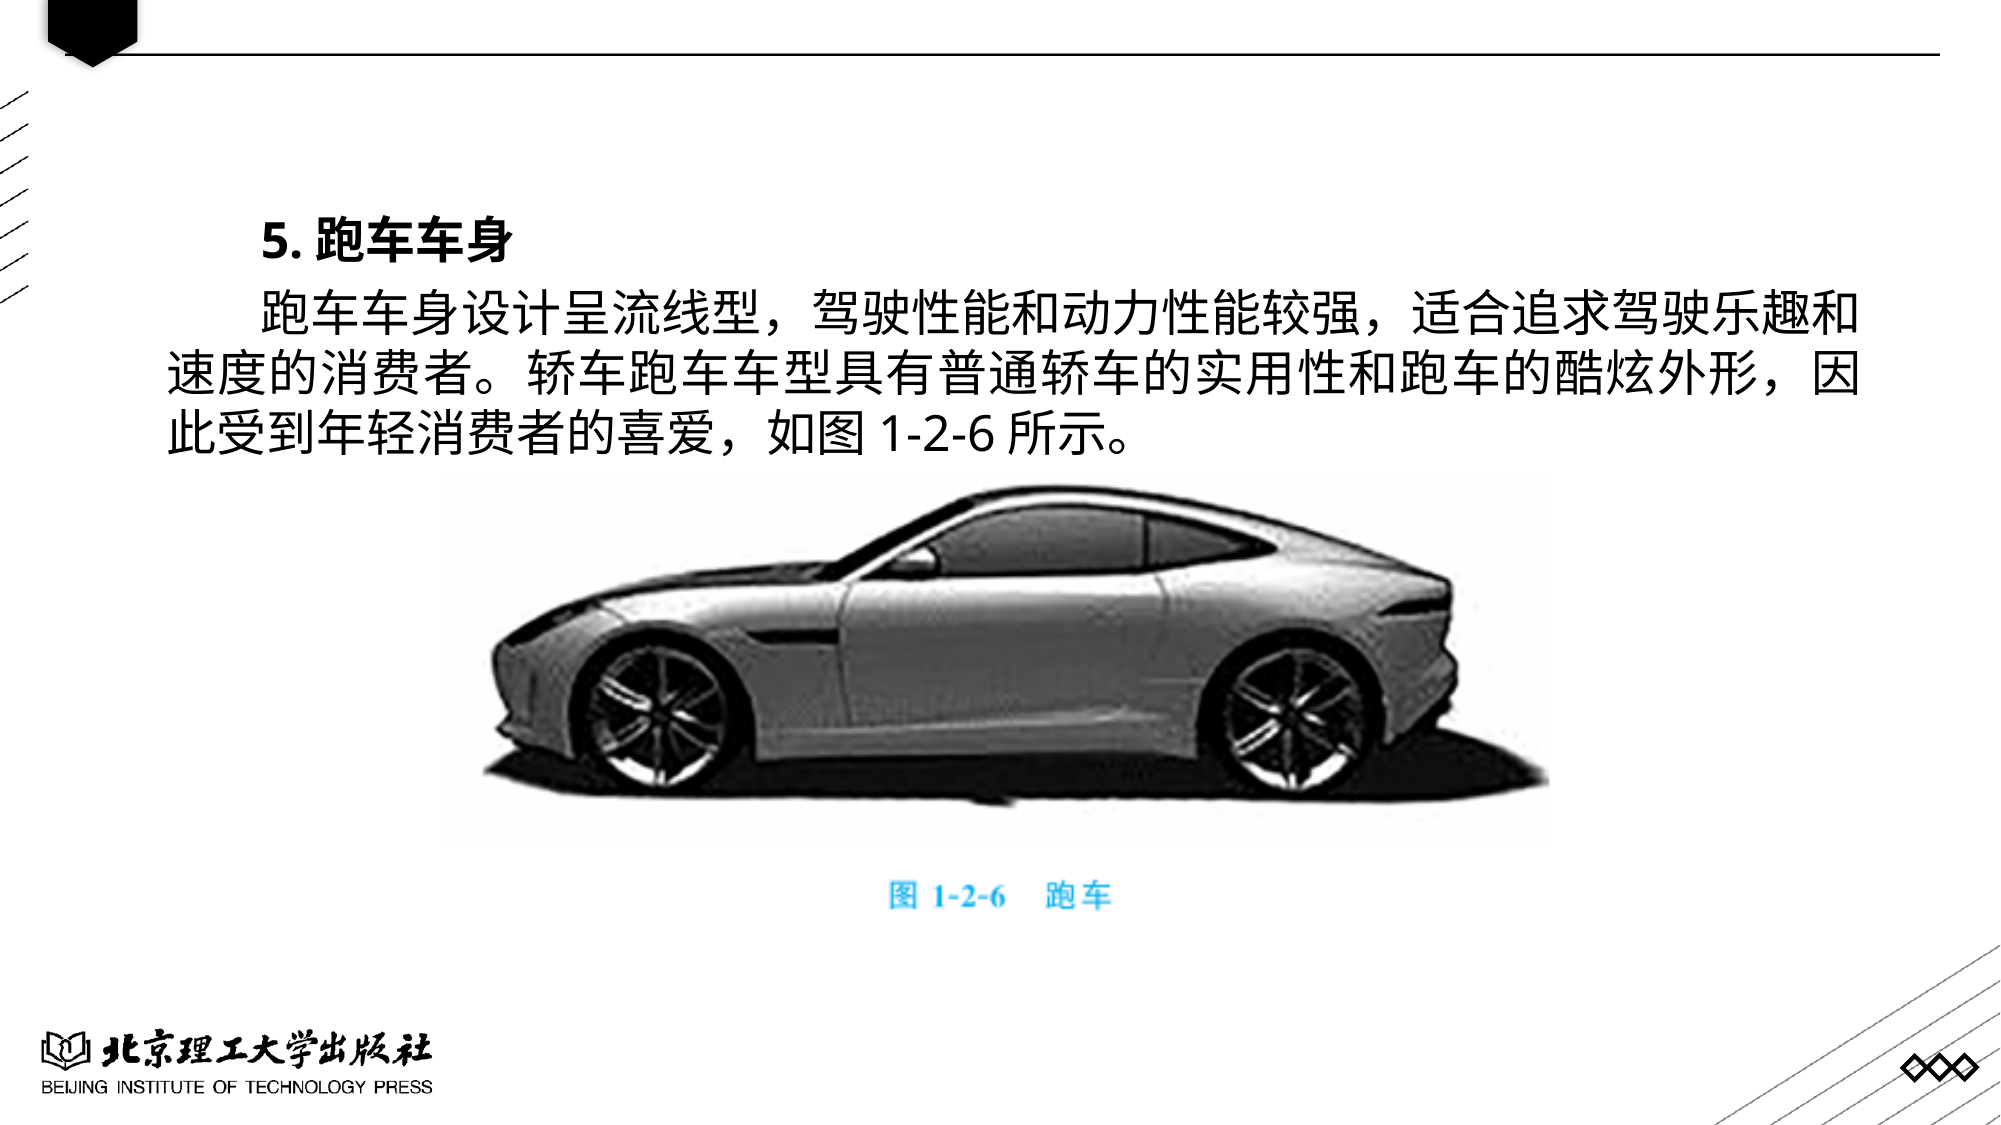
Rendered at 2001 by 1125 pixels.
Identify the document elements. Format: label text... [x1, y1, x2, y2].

text_box 5.跑车车身 跑车车身设计呈流线型，驾驶性能和动力性能较强，适合追求驾驶乐趣和速度的消费者。轿车跑车车型具有普通轿车的实用性和跑车的酷炫外形，因此受到年轻消费者的喜爱，如图1-2-6所示。 [151, 201, 1876, 469]
picture [0, 0, 2001, 1125]
